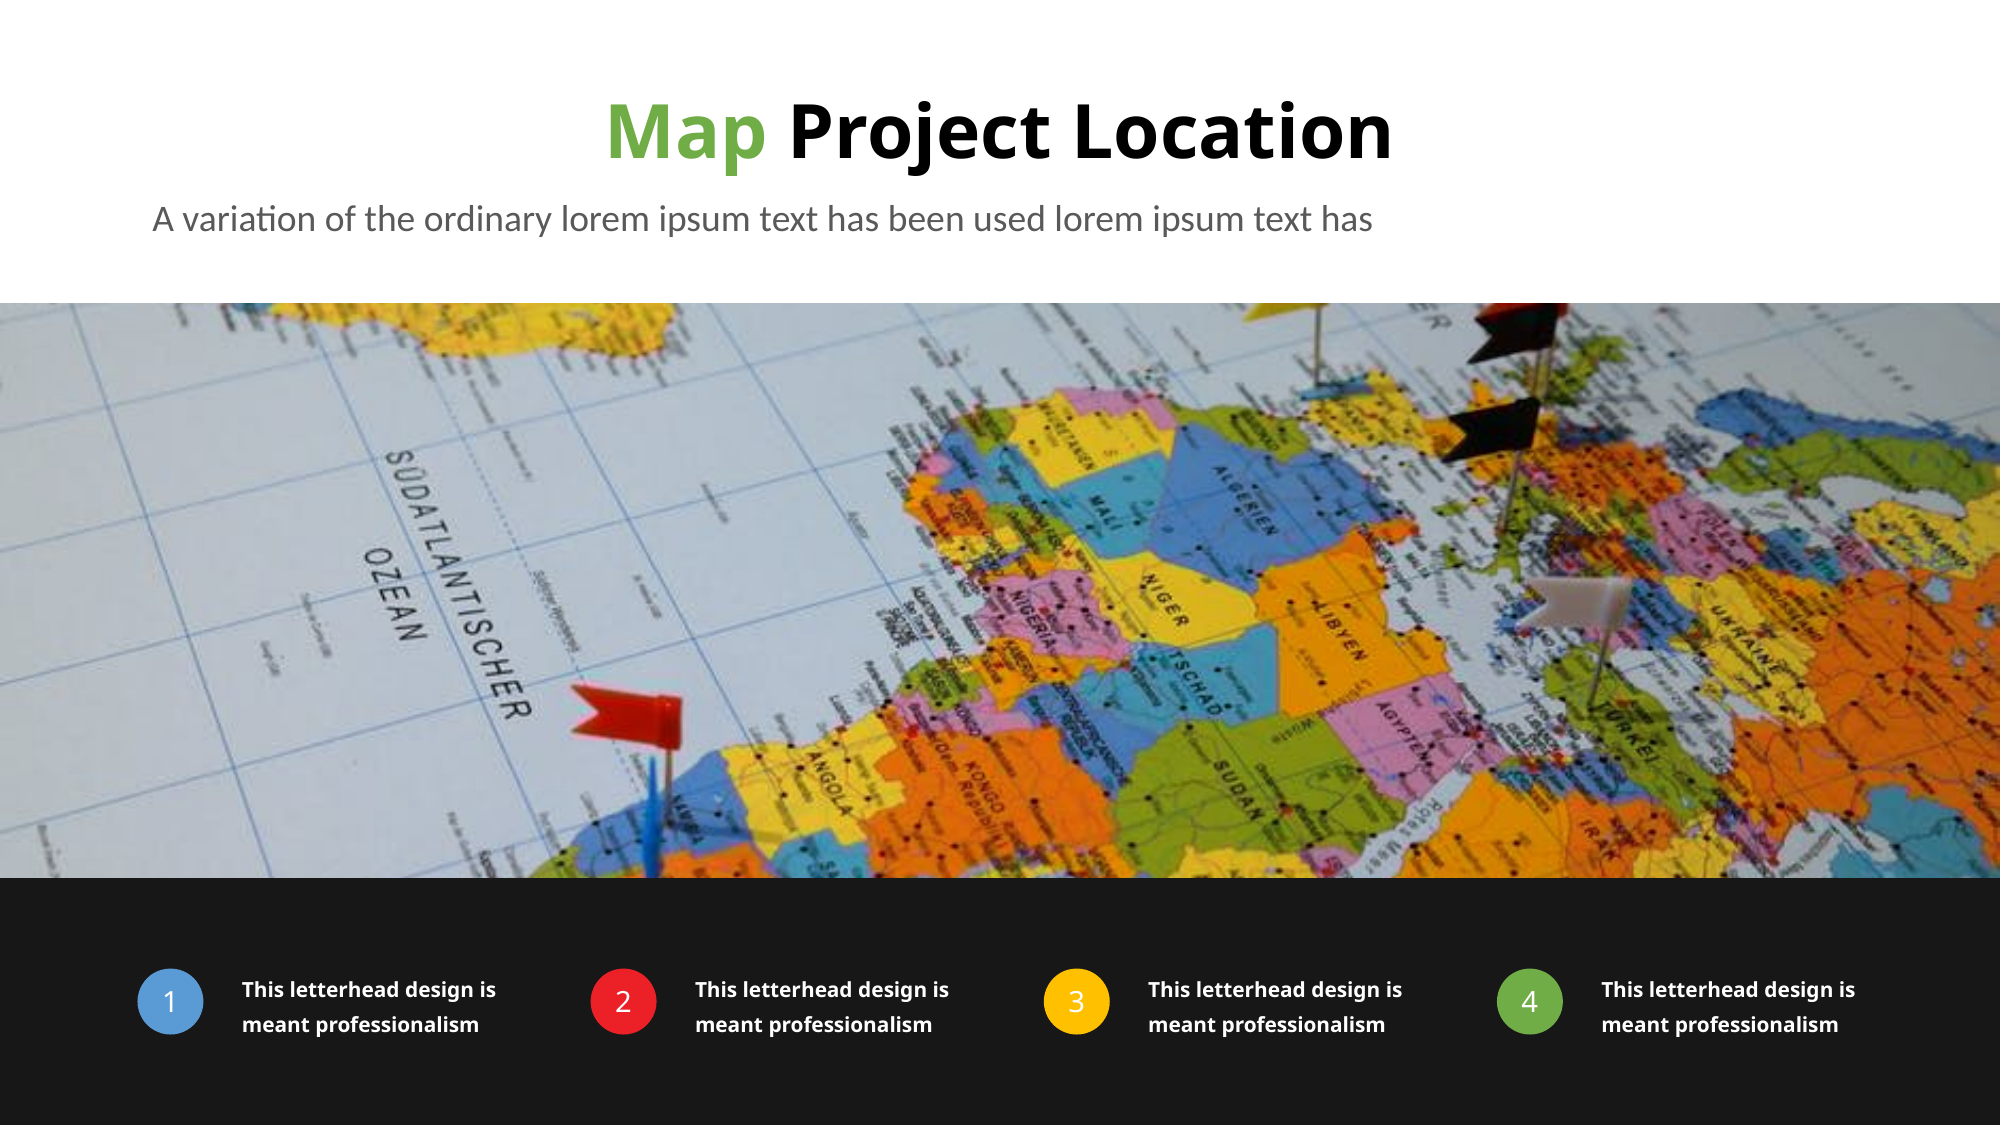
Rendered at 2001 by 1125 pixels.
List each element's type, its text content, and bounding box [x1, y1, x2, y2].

picture [0, 303, 2000, 879]
text_box [1054, 967, 1100, 976]
text_box [148, 967, 193, 976]
text_box [1053, 1026, 1101, 1036]
text_box 1 [145, 976, 196, 1026]
text_box [1103, 979, 1111, 1024]
text_box [196, 979, 205, 1024]
text_box This letterhead design is meant professionalism [1601, 968, 1863, 1035]
text_box [1506, 1026, 1554, 1036]
text_box This letterhead design is meant professionalism [694, 968, 957, 1035]
text_box 3 [1051, 976, 1103, 1026]
text_box 2 [598, 976, 649, 1026]
text_box This letterhead design is meant professionalism [1148, 968, 1410, 1035]
text_box [601, 967, 647, 976]
text_box 4 [1504, 976, 1556, 1026]
text_box This letterhead design is meant professionalism [241, 968, 504, 1035]
text_box [0, 879, 2000, 1125]
text_box [1556, 979, 1564, 1024]
text_box [589, 979, 598, 1024]
text_box [600, 1026, 648, 1036]
text_box [1042, 979, 1051, 1024]
title Map Project Location [137, 78, 1863, 191]
text_box [136, 979, 145, 1024]
subtitle A variation of the ordinary lorem ipsum text has been used lorem ipsum text has [137, 191, 1863, 227]
text_box [1507, 967, 1553, 976]
text_box [1495, 979, 1504, 1024]
text_box [146, 1026, 195, 1036]
text_box [649, 979, 658, 1025]
